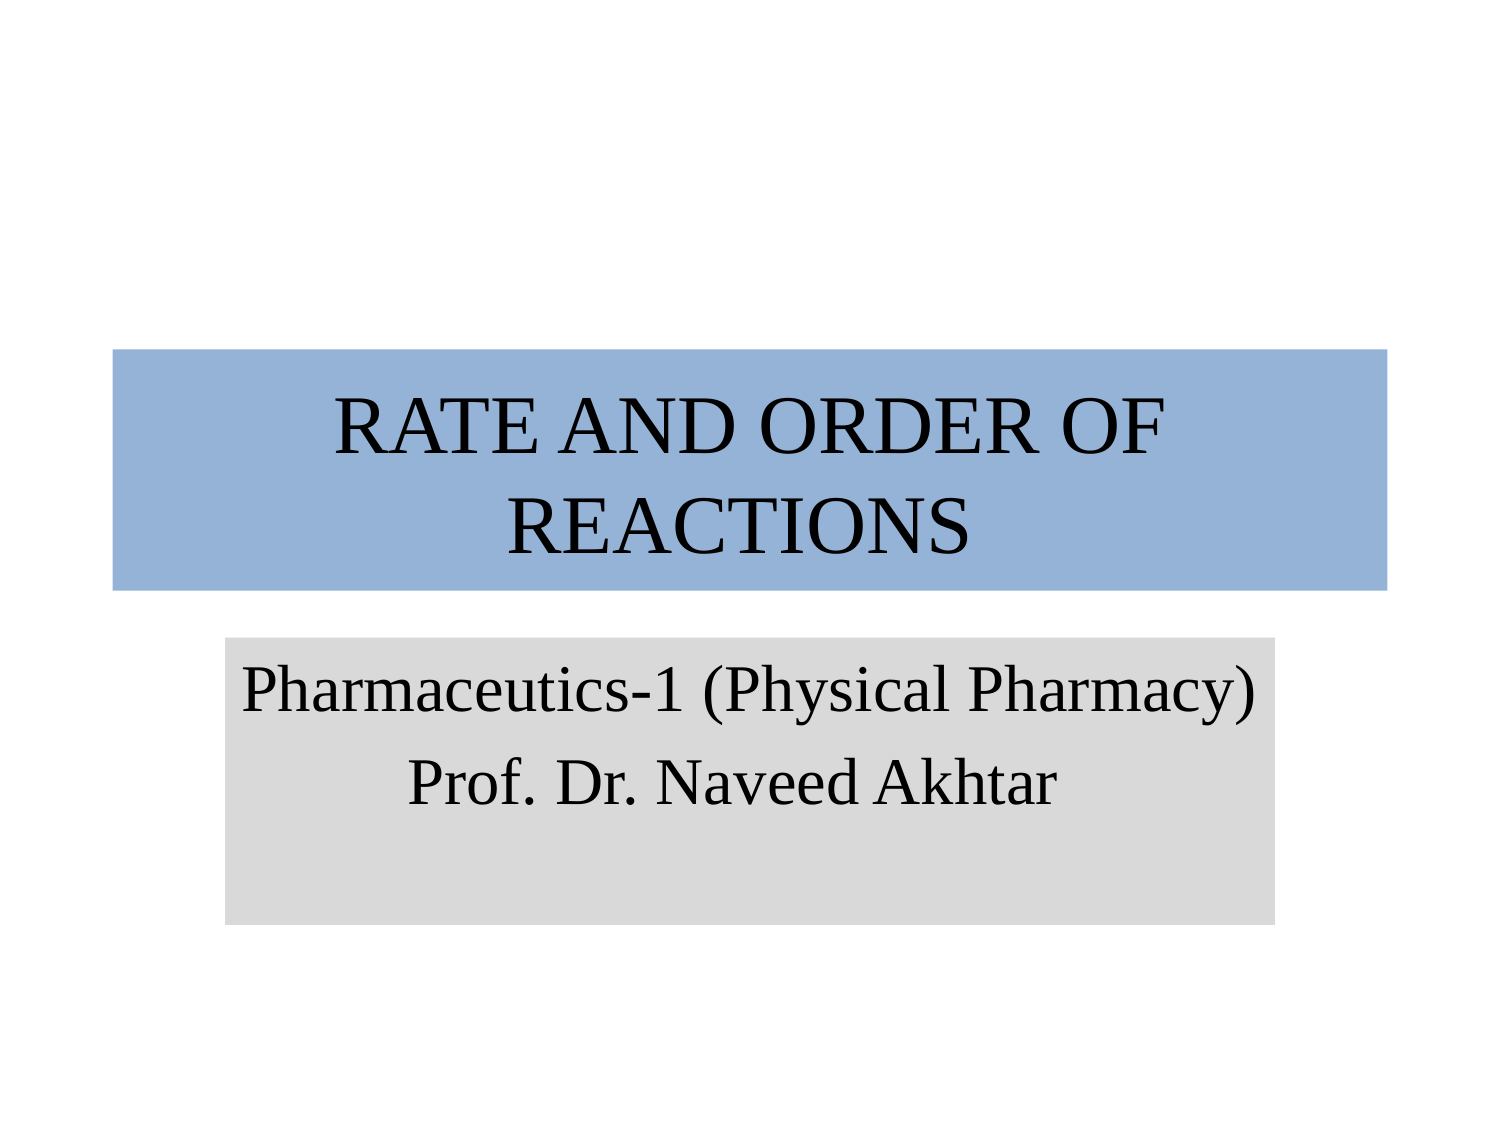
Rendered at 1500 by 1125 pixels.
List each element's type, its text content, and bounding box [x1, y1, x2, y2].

subtitle Pharmaceutics-1 (Physical Pharmacy) Prof. Dr. Naveed Akhtar [225, 637, 1275, 925]
title RATE AND ORDER OF REACTIONS [112, 349, 1388, 591]
